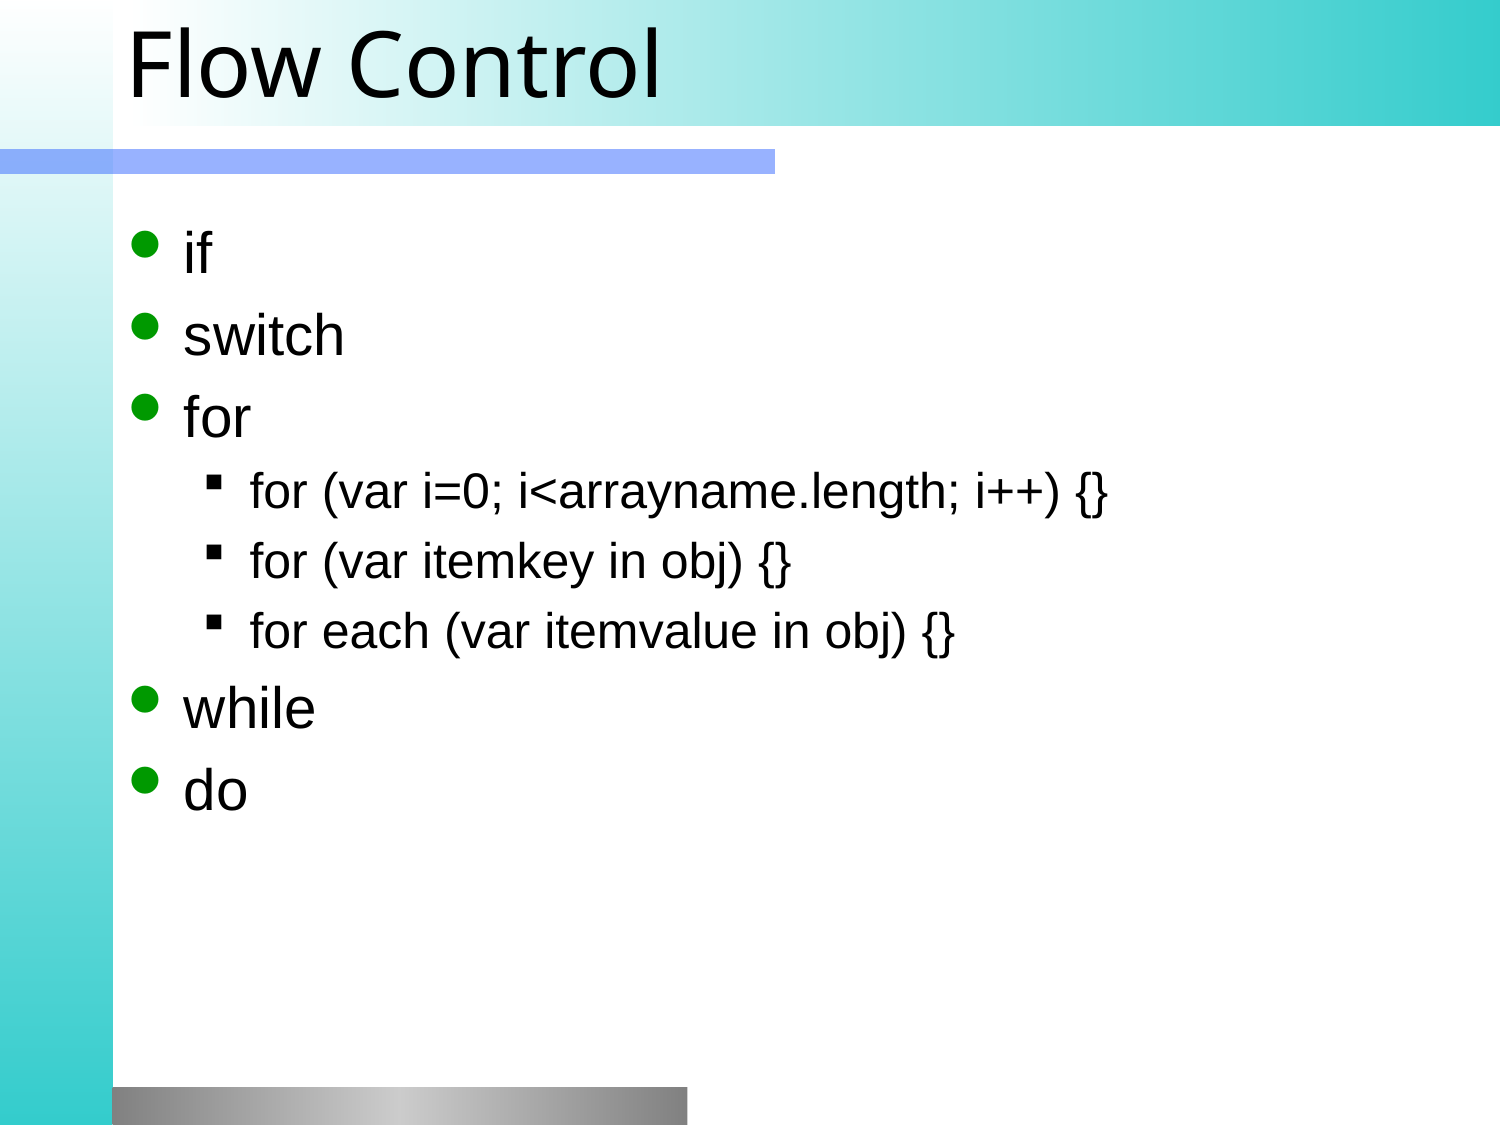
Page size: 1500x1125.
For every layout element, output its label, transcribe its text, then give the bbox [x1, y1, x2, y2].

title Flow Control [110, 0, 1424, 126]
list if switch for for (var i=0; i<arrayname.length; i++) {} for (var itemkey in obj) {} for each (var itemvalue in obj) {} while do [112, 207, 1388, 1073]
